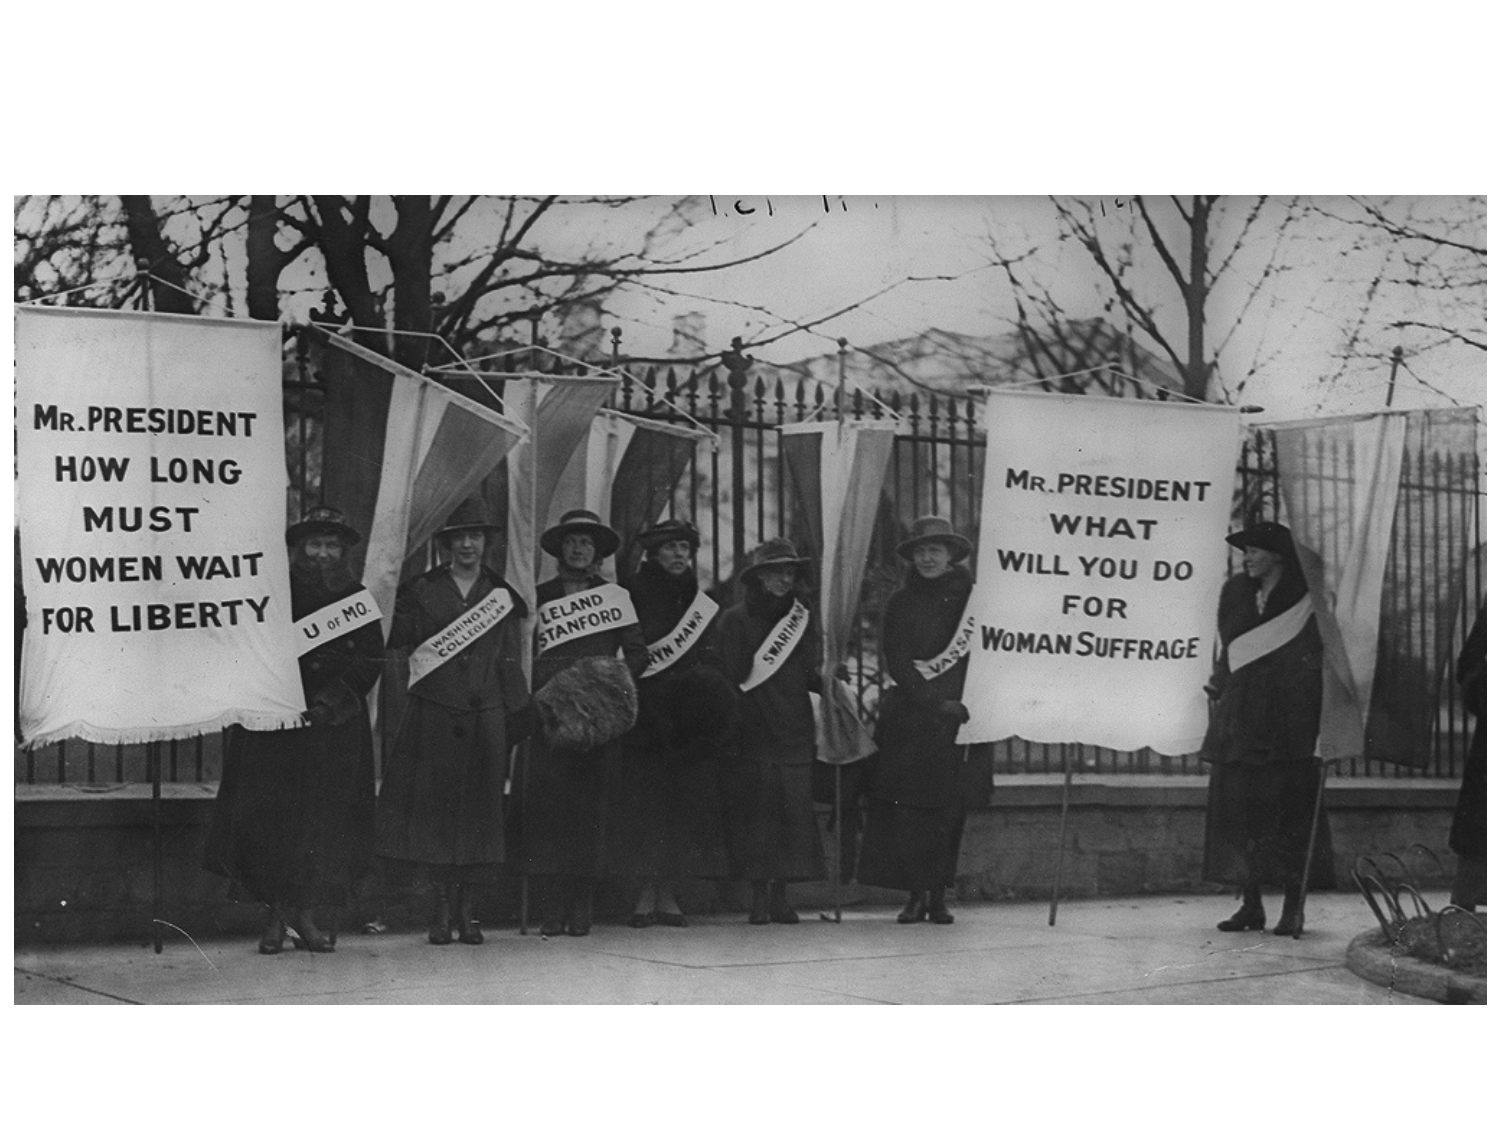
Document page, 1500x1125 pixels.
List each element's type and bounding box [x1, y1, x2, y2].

list [14, 194, 1488, 1006]
